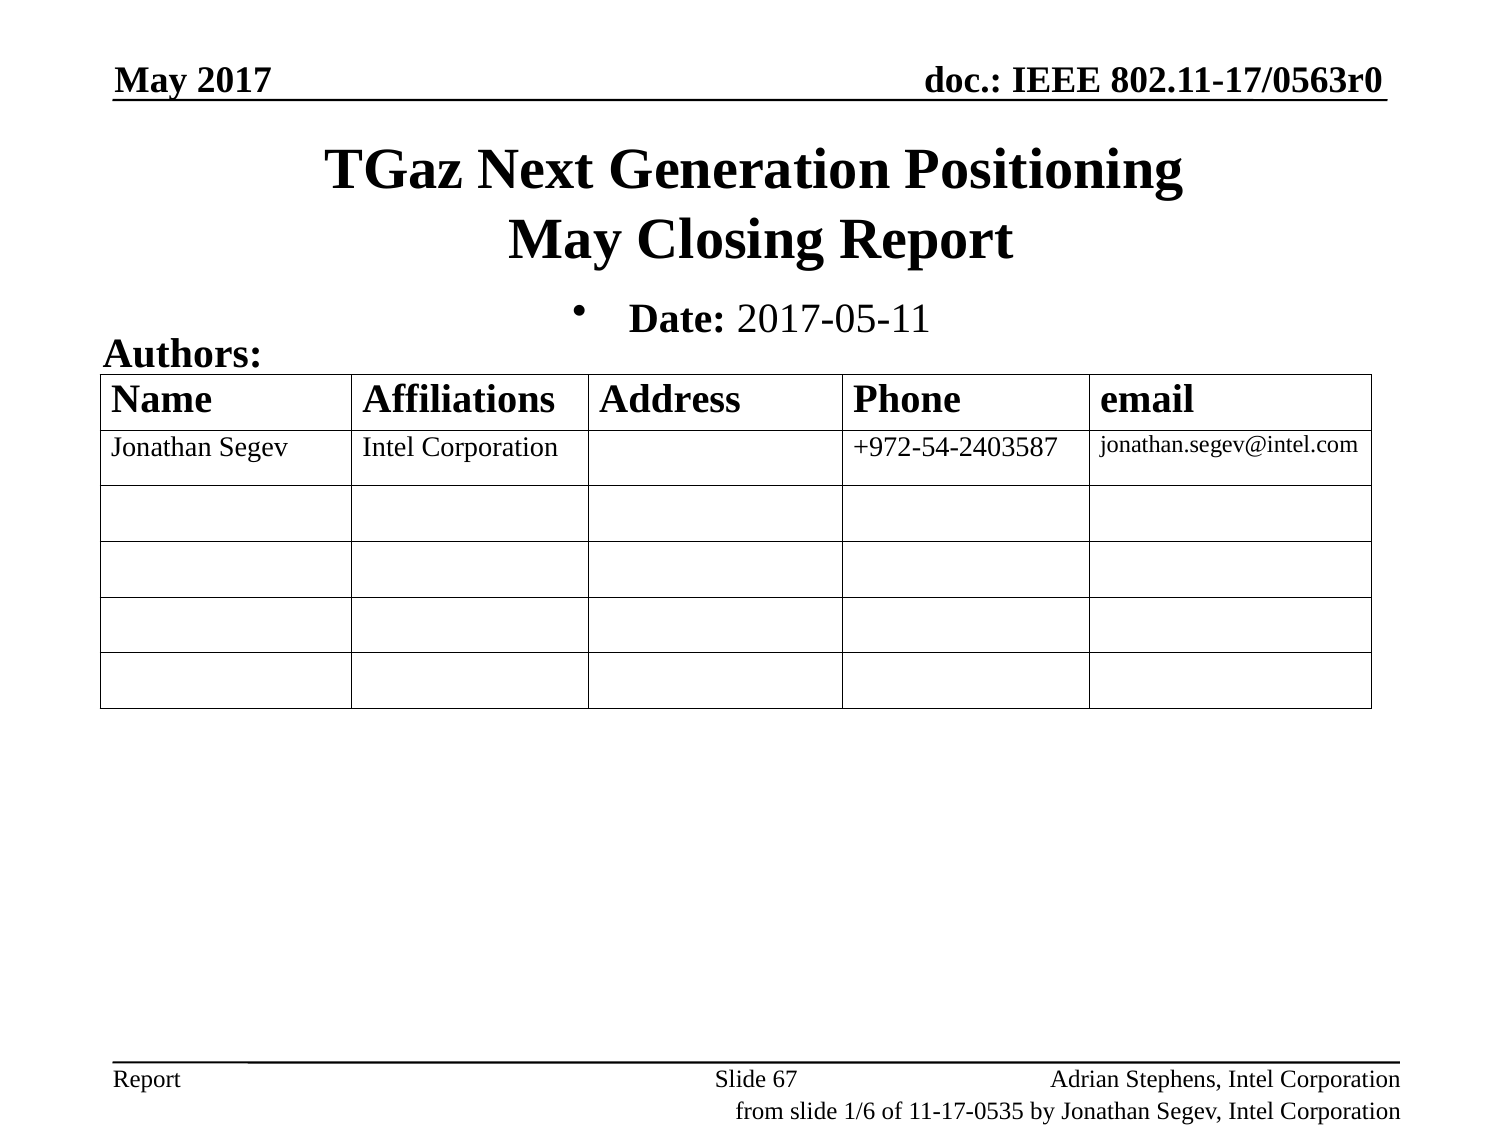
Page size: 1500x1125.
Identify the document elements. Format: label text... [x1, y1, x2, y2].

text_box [84, 373, 1398, 778]
title TGaz Next Generation Positioning May Closing Report [64, 112, 1459, 288]
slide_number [114, 54, 374, 101]
text_box from slide 1/6 of 11-17-0535 by Jonathan Segev, Intel Corporation [343, 1087, 1417, 1125]
text_box Authors: [87, 318, 325, 372]
footer Adrian Stephens, Intel Corporation [902, 1061, 1402, 1087]
list Date: 2017-05-11 [114, 282, 1390, 348]
slide_number Slide 67 [711, 1061, 801, 1087]
